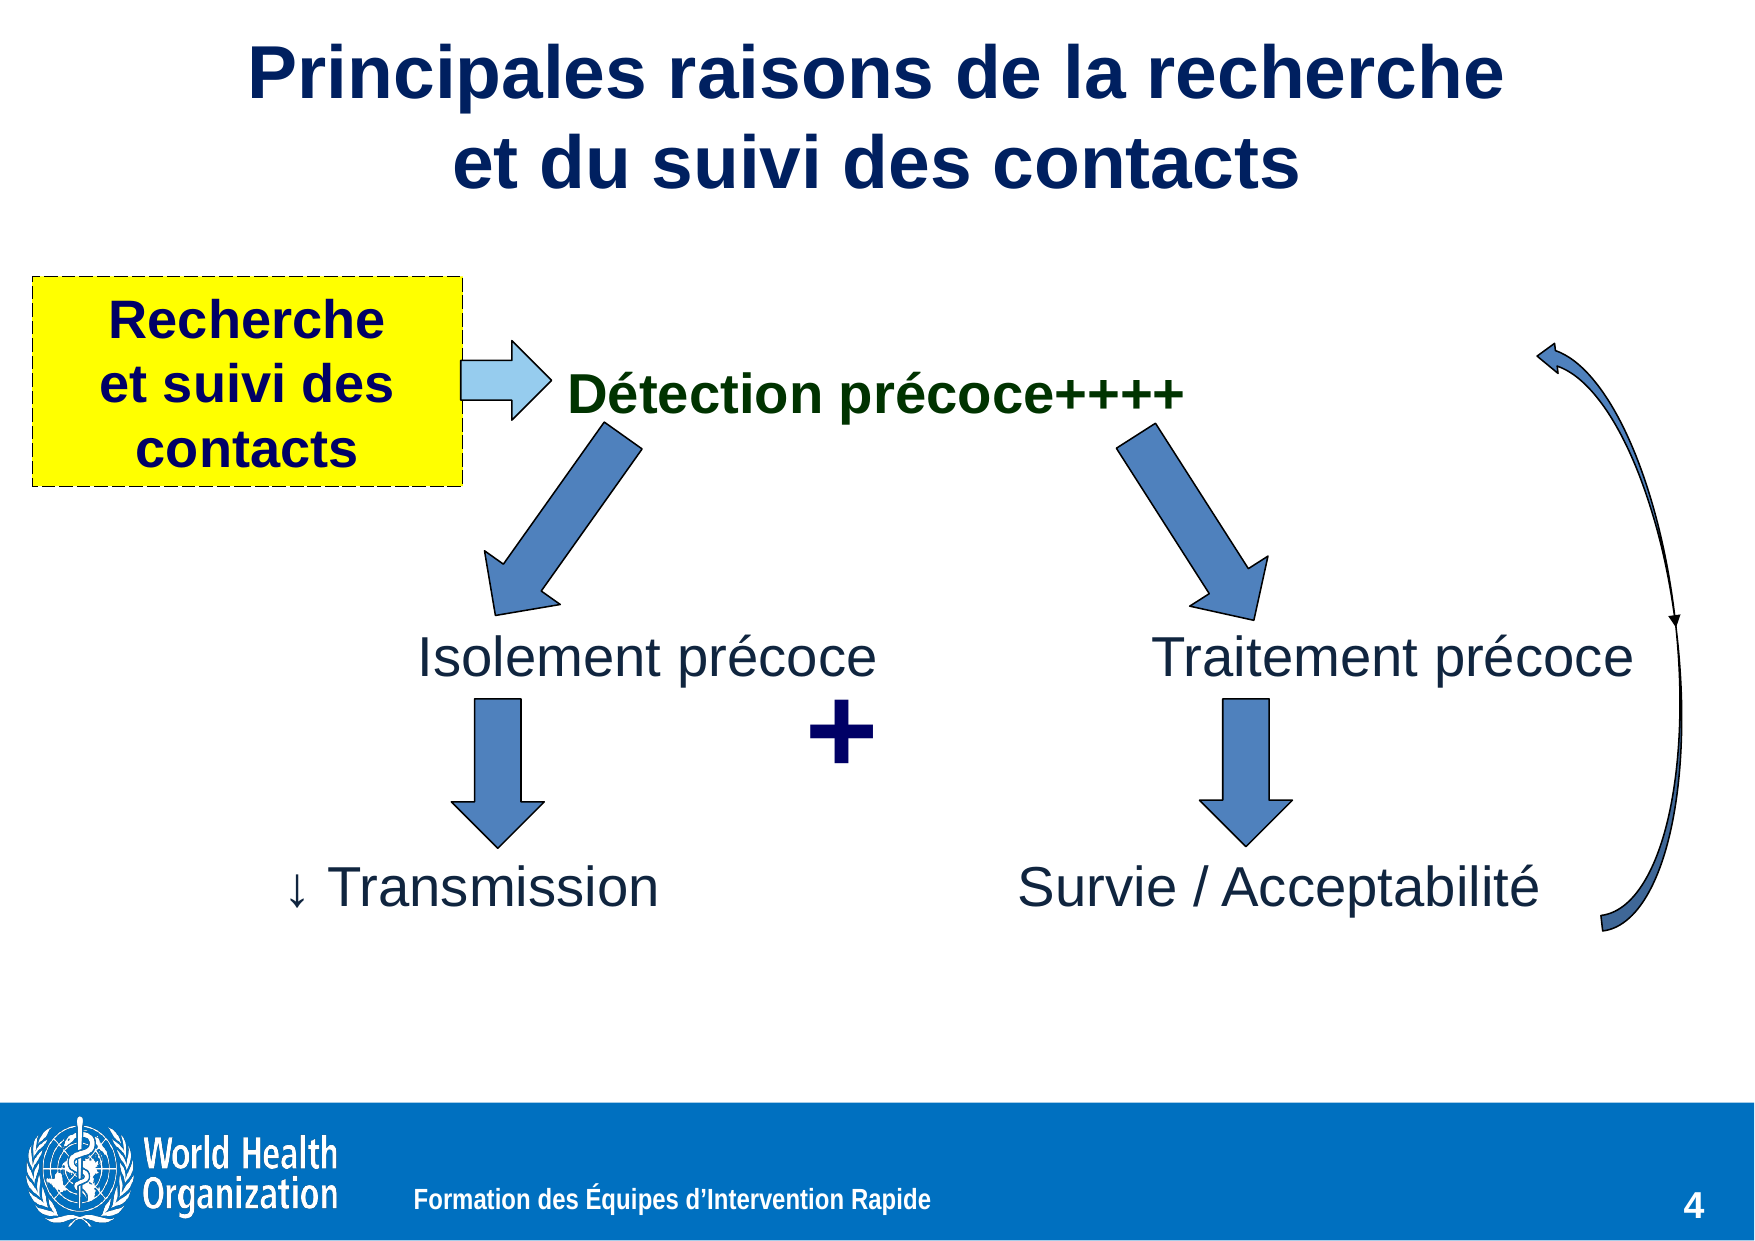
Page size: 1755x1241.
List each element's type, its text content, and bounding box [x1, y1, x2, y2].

text_box [460, 340, 552, 421]
text_box [451, 698, 545, 849]
text_box [1199, 698, 1293, 847]
text_box Recherche et suivi des contacts [32, 276, 463, 487]
text_box [1116, 423, 1268, 621]
list Détection précoce++++ Isolement précoce Traitement précoce ↓ Transmission Survie / Acceptabilité [87, 348, 1667, 1058]
title Principales raisons de la recherche et du suivi des contacts [87, 10, 1667, 217]
text_box [484, 422, 643, 616]
text_box [1536, 343, 1682, 932]
picture [25, 1116, 337, 1227]
text_box + [793, 641, 894, 807]
